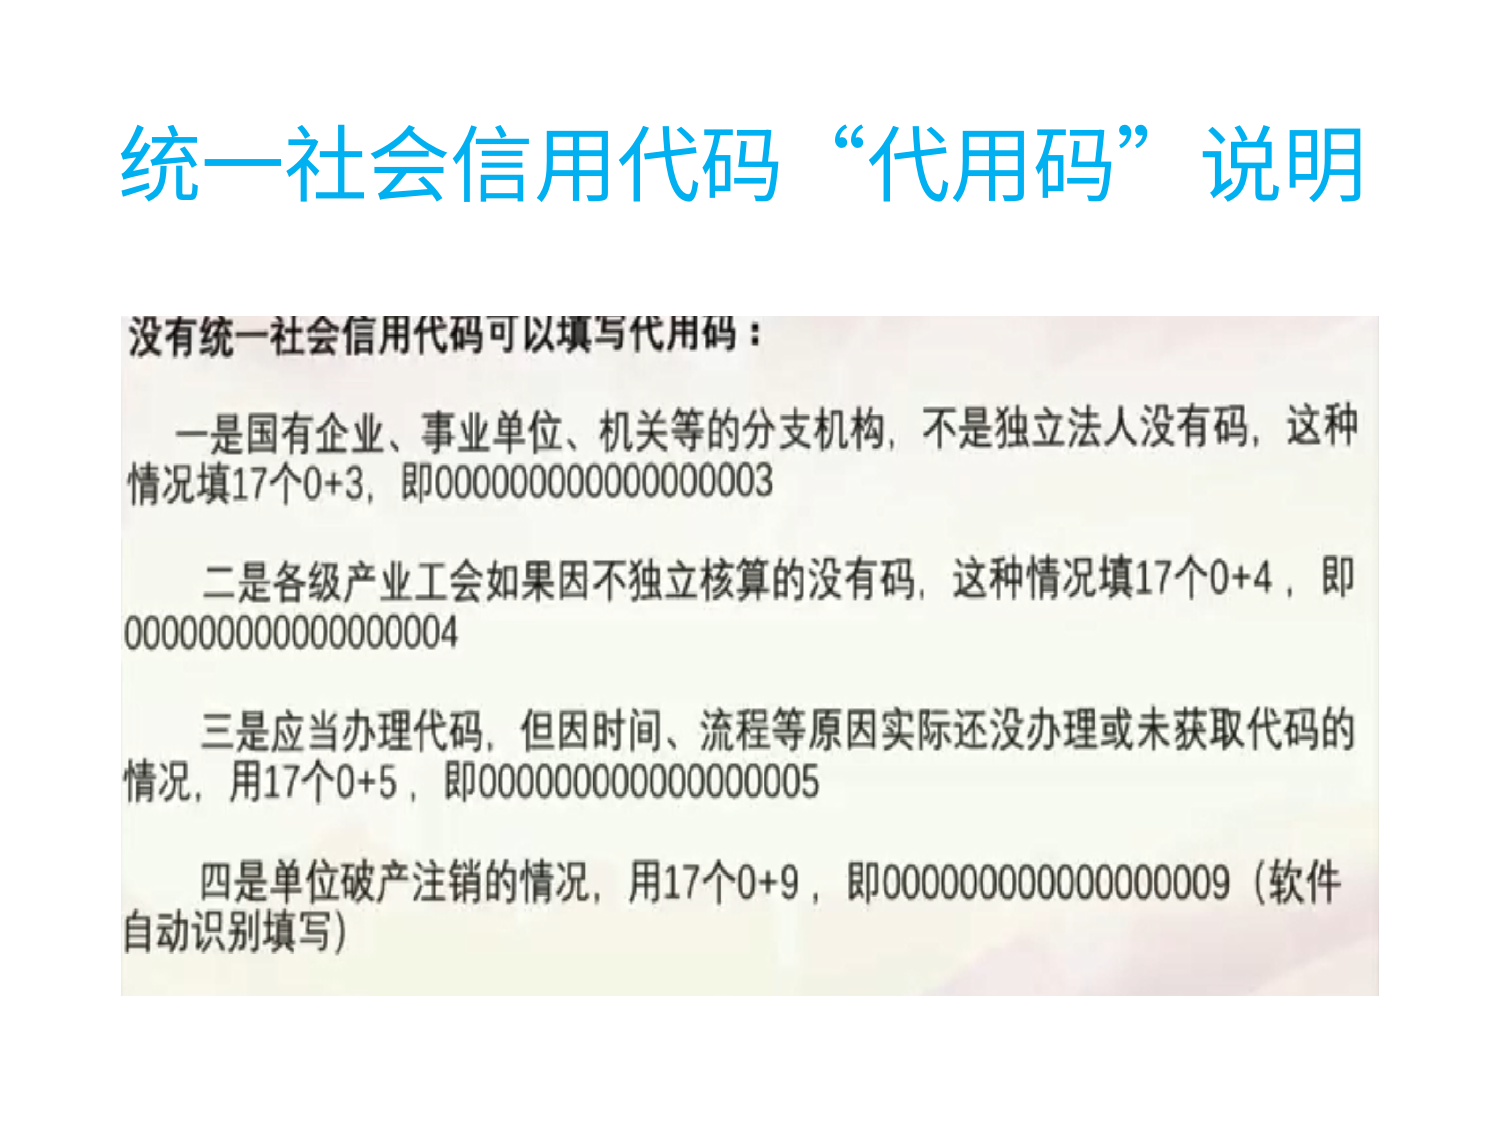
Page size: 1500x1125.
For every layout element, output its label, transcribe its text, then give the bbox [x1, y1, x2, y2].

picture [121, 316, 1379, 996]
title 统一社会信用代码“代用码”说明 [103, 59, 1397, 278]
